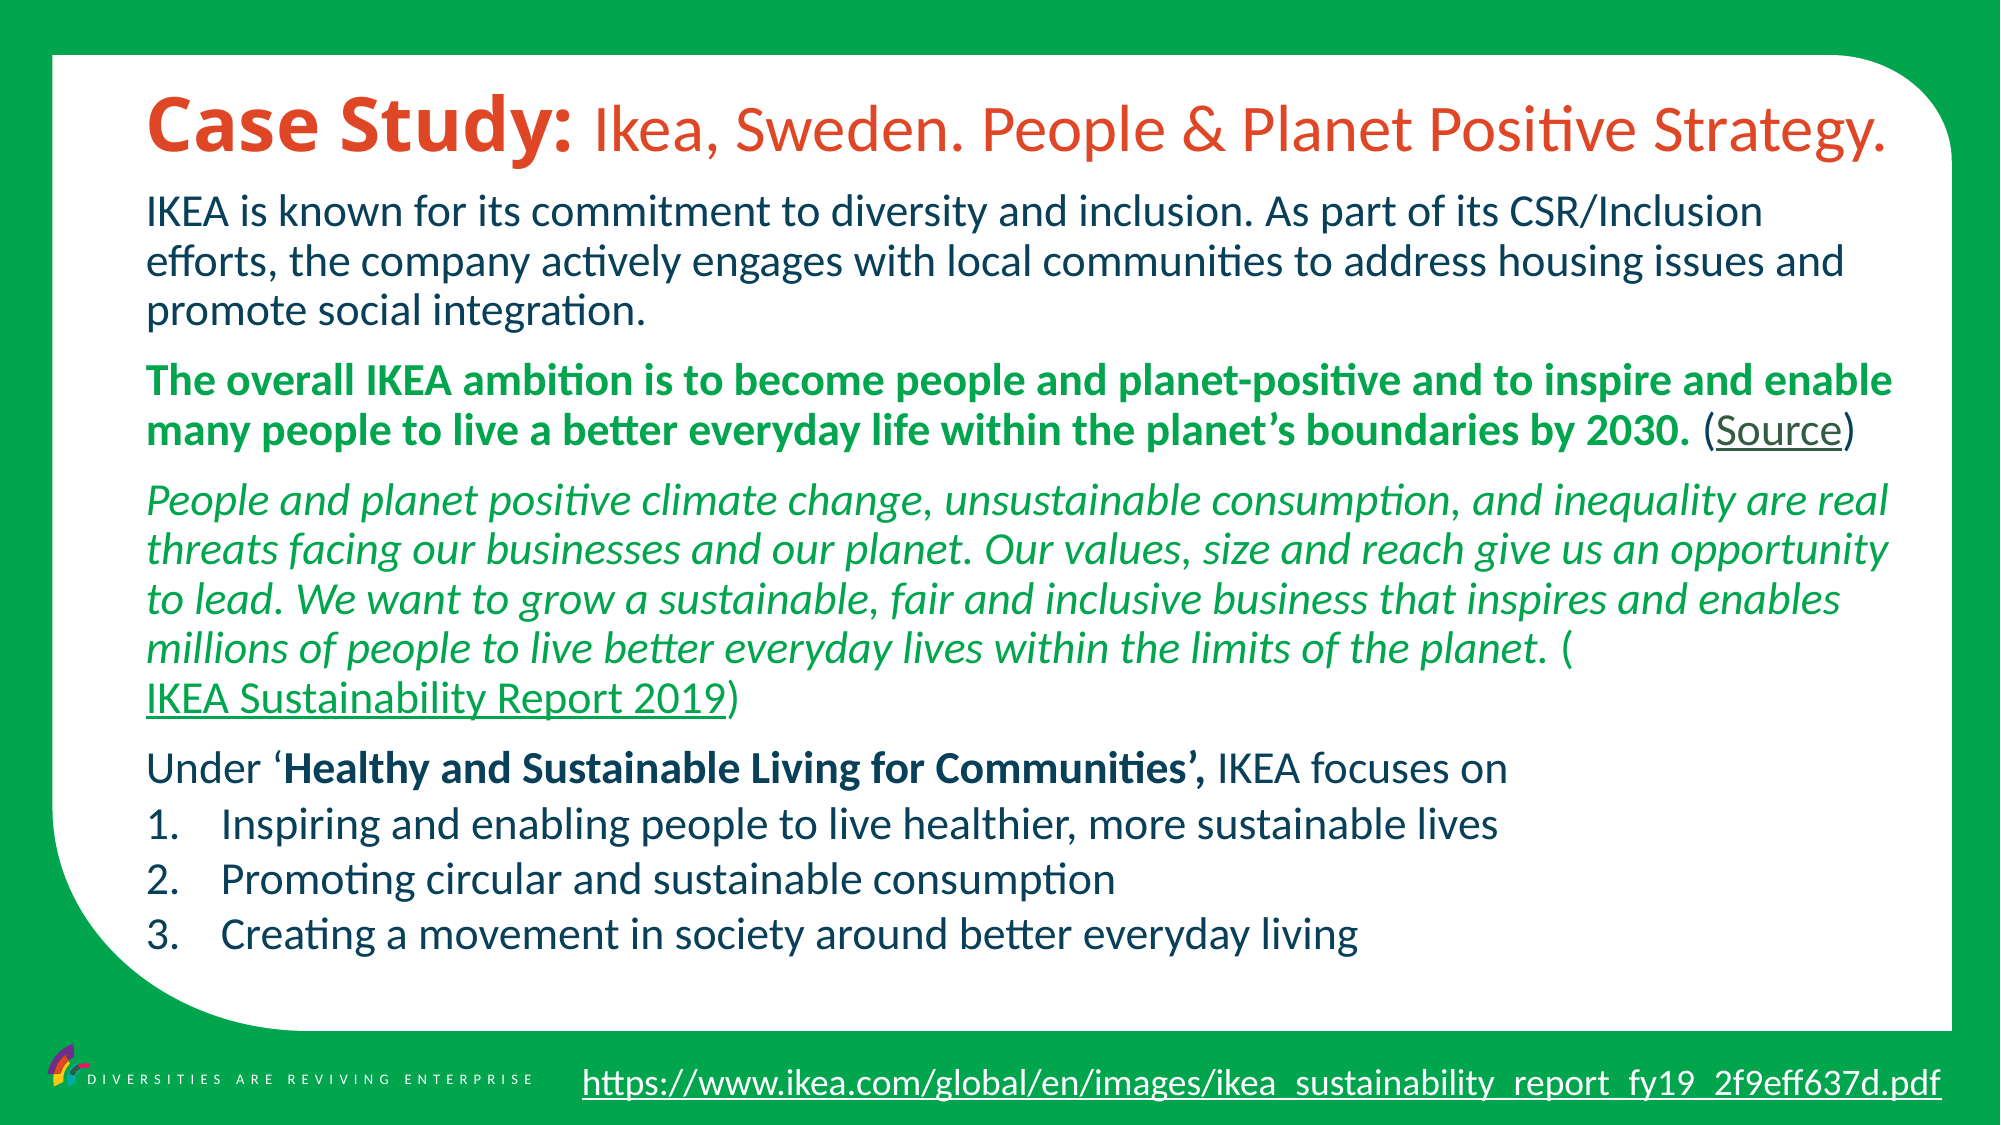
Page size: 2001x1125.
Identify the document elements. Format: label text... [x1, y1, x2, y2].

text_box https://www.ikea.com/global/en/images/ikea_sustainability_report_fy19_2f9eff637d.pdf [567, 1050, 1969, 1110]
list IKEA is known for its commitment to diversity and inclusion. As part of its CSR/Inclusion efforts, the company actively engages with local communities to address housing issues and promote social integration. The overall IKEA ambition is to become people and planet-positive and to inspire and enable many people to live a better everyday life within the planet’s boundaries by 2030. (Source) People and planet positive climate change, unsustainable consumption, and inequality are real threats facing our businesses and our planet. Our values, size and reach give us an opportunity to lead. We want to grow a sustainable, fair and inclusive business that inspires and enables millions of people to live better everyday lives within the limits of the planet. (IKEA Sustainability Report 2019) Under ‘Healthy and Sustainable Living for Communities’, IKEA focuses on Inspiring and enabling people to live healthier, more sustainable lives Promoting circular and sustainable consumption Creating a movement in society around better everyday living [130, 212, 1910, 812]
list Case Study: Ikea, Sweden. People & Planet Positive Strategy. [130, 79, 1910, 212]
